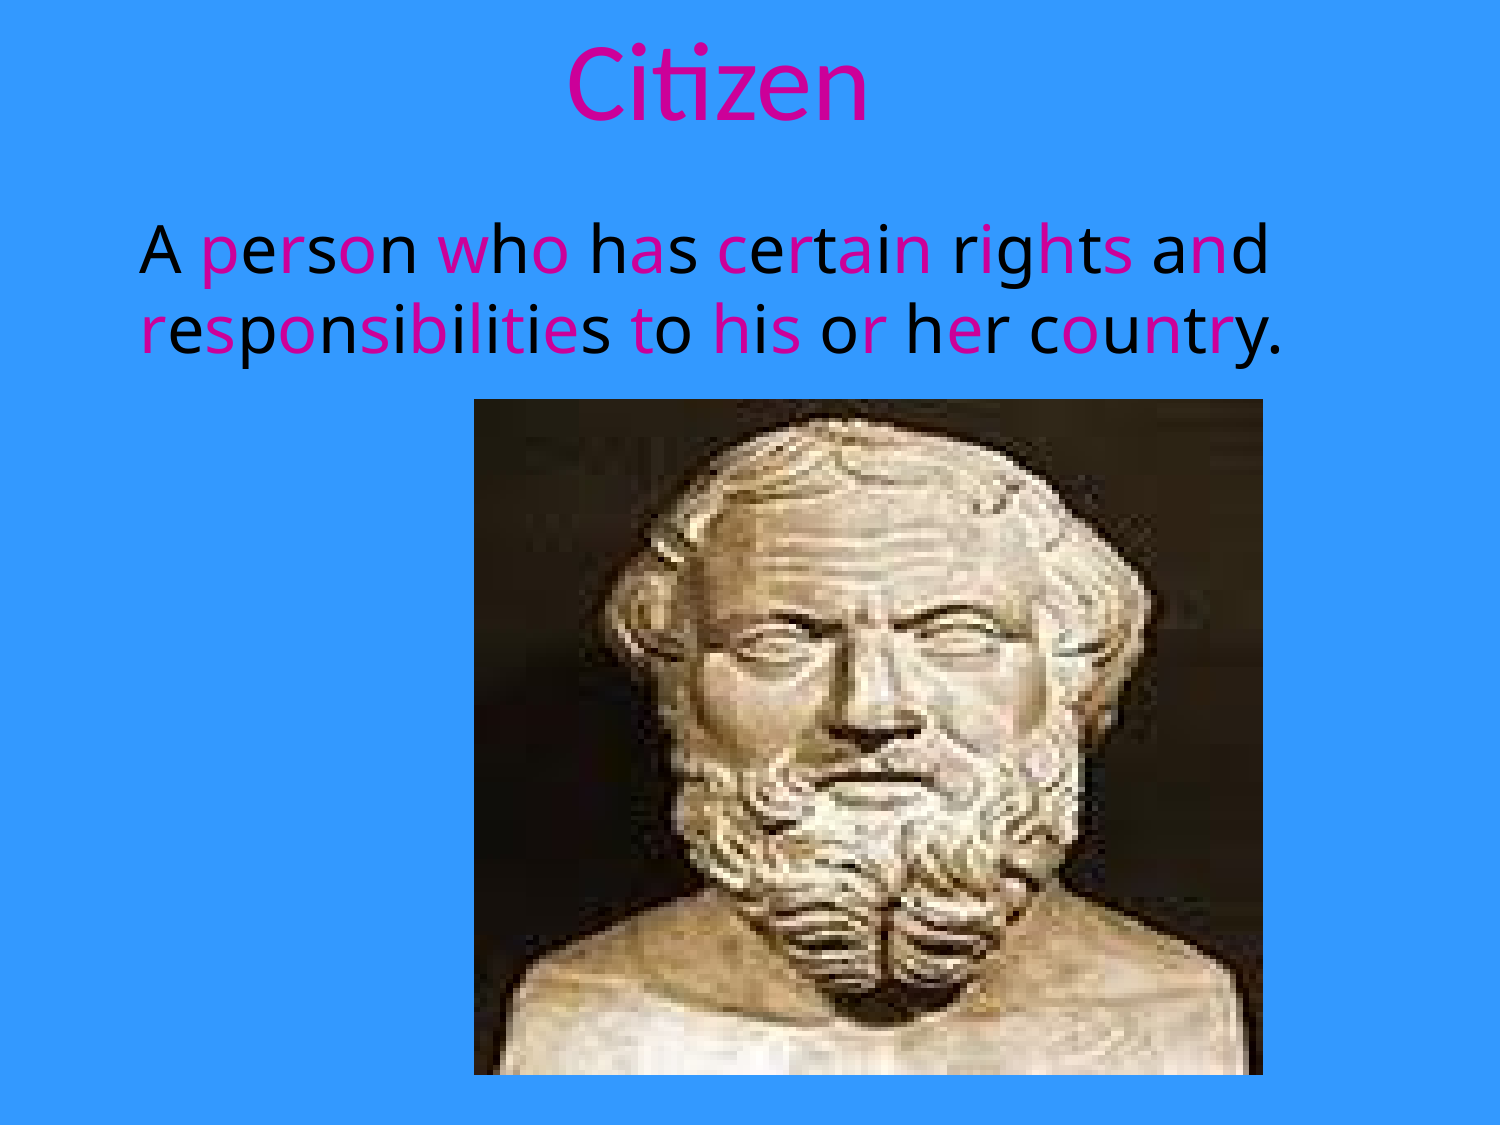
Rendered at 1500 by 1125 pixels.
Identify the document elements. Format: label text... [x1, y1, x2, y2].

text_box A person who has certain rights and responsibilities to his or her country. [124, 199, 1400, 375]
title Citizen [412, 0, 1026, 151]
picture [474, 399, 1263, 1076]
